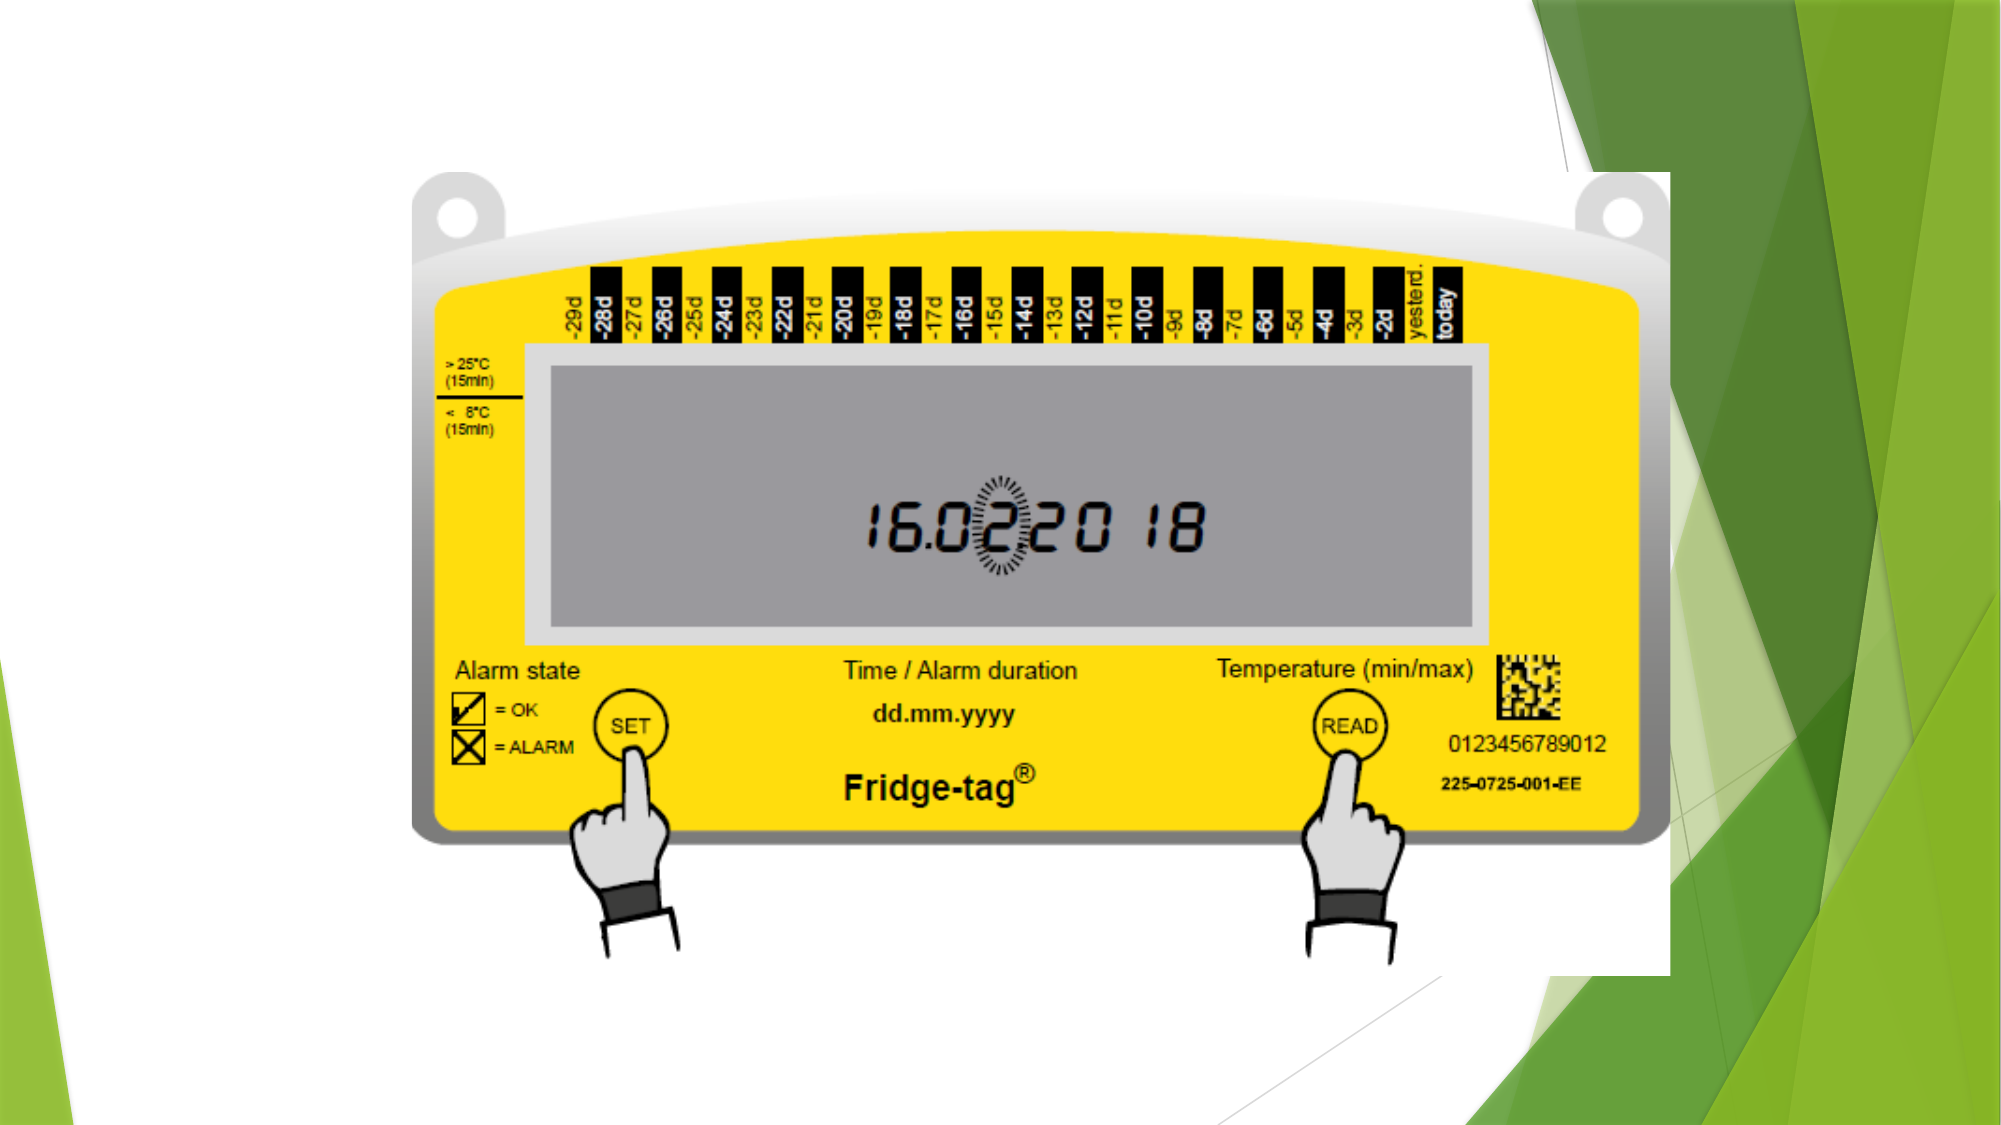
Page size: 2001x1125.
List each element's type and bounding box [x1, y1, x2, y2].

text_box [411, 172, 1671, 984]
